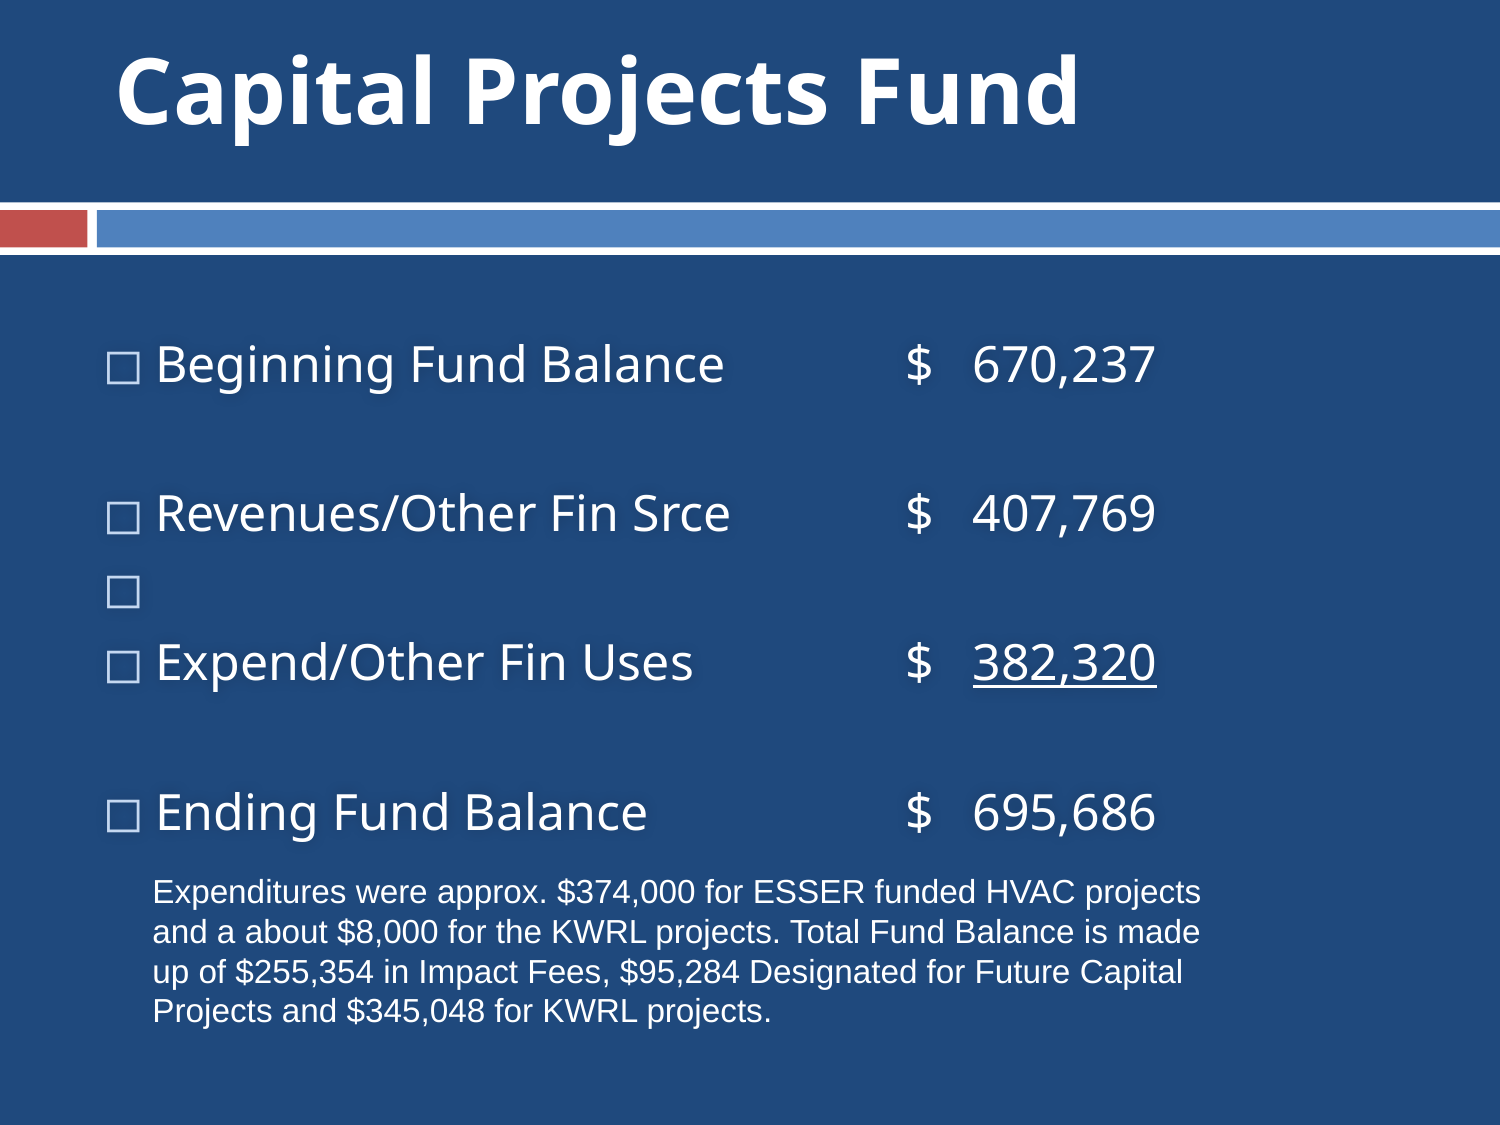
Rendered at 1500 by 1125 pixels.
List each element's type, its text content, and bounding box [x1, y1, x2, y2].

text_box Expenditures were approx. $374,000 for ESSER funded HVAC projects and a about $8,000 for the KWRL projects. Total Fund Balance is made up of $255,354 in Impact Fees, $95,284 Designated for Future Capital Projects and $345,048 for KWRL projects. [137, 862, 1225, 1080]
list Beginning Fund Balance $ 670,237 Revenues/Other Fin Srce $ 407,769 Expend/Other Fin Uses $ 382,320 Ending Fund Balance $ 695,686 [87, 324, 1425, 1063]
title Capital Projects Fund [99, 0, 1438, 175]
